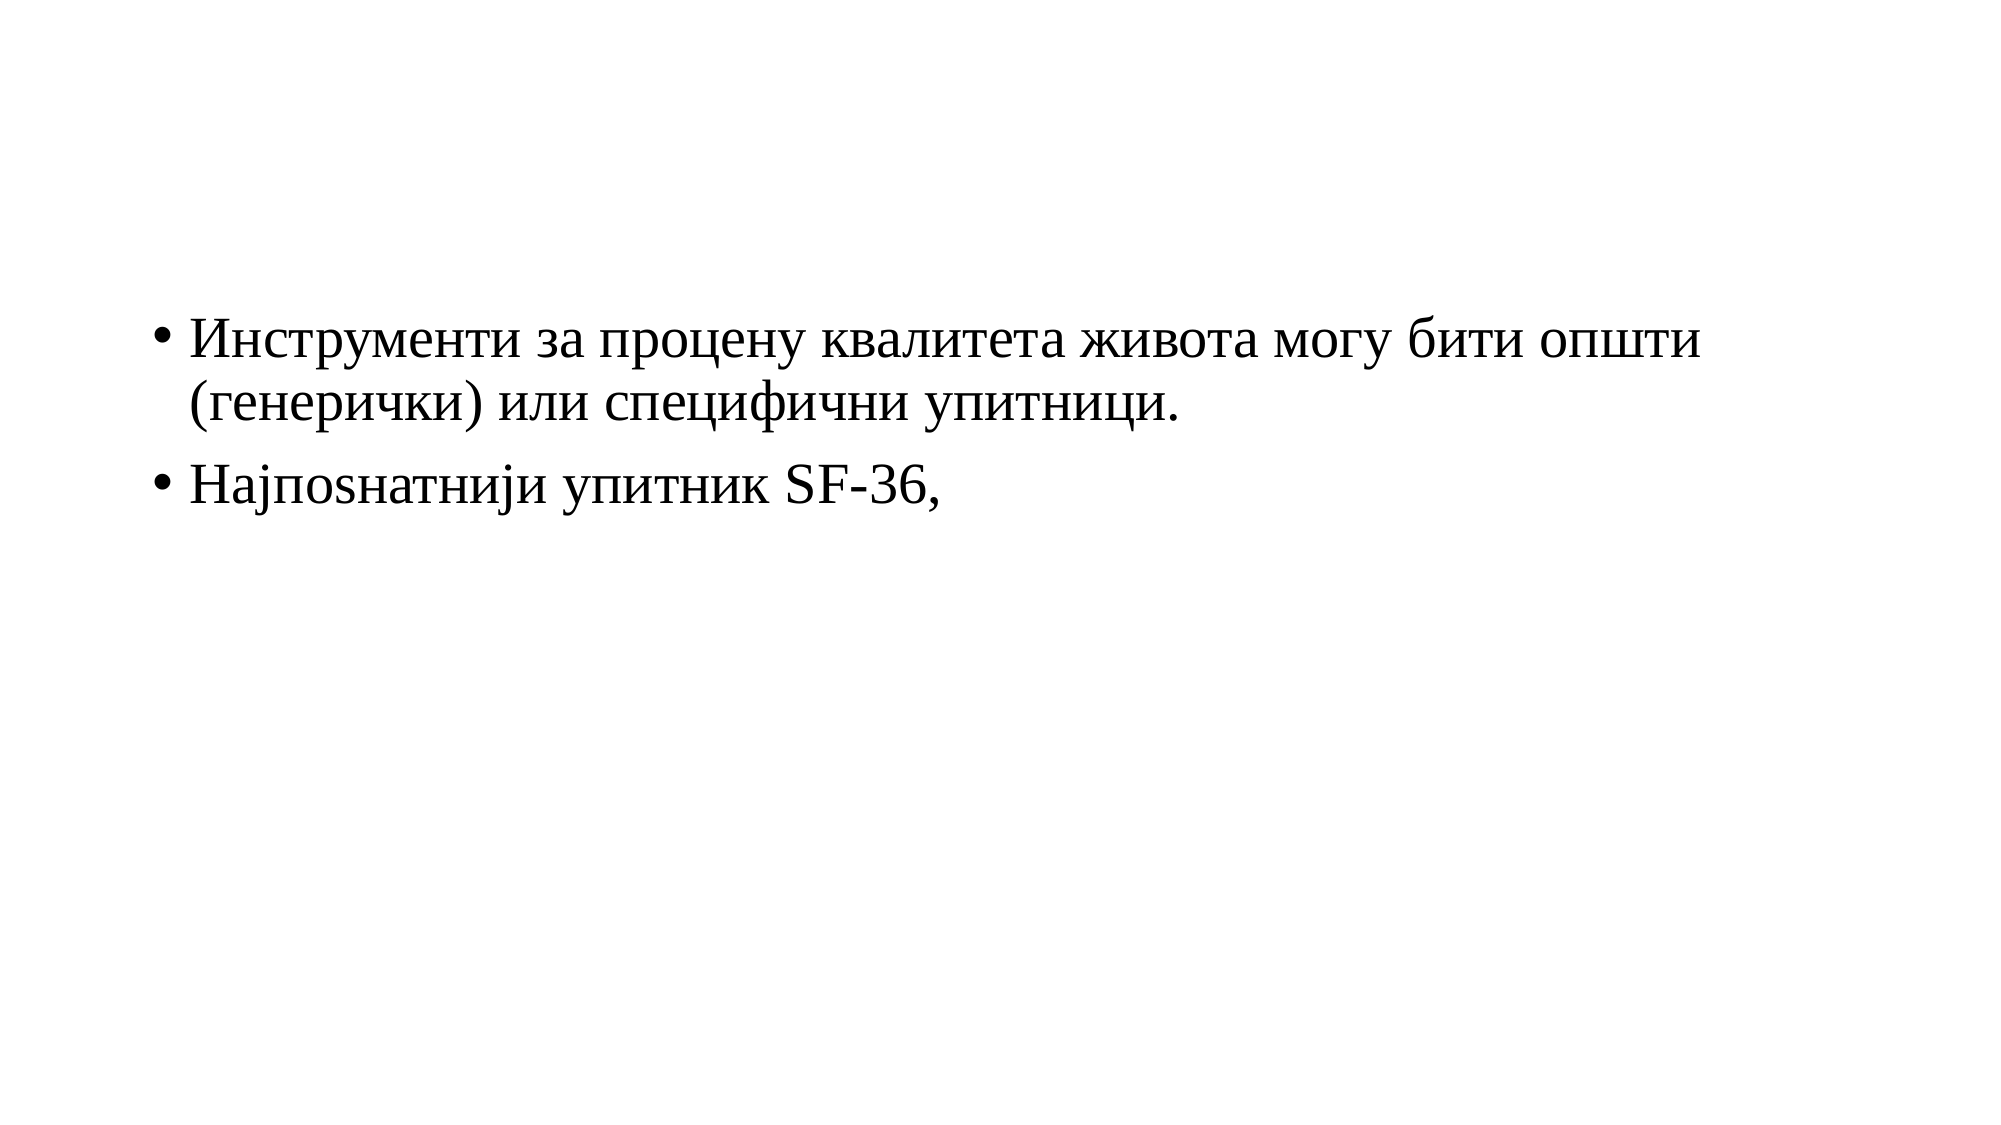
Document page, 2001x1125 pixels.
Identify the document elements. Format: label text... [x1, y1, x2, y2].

list Инструменти за процену квалитета живота могу бити општи (генерички) или специфични упитници. Нaјпоѕнатнији упитник SF-36, [137, 299, 1863, 1014]
